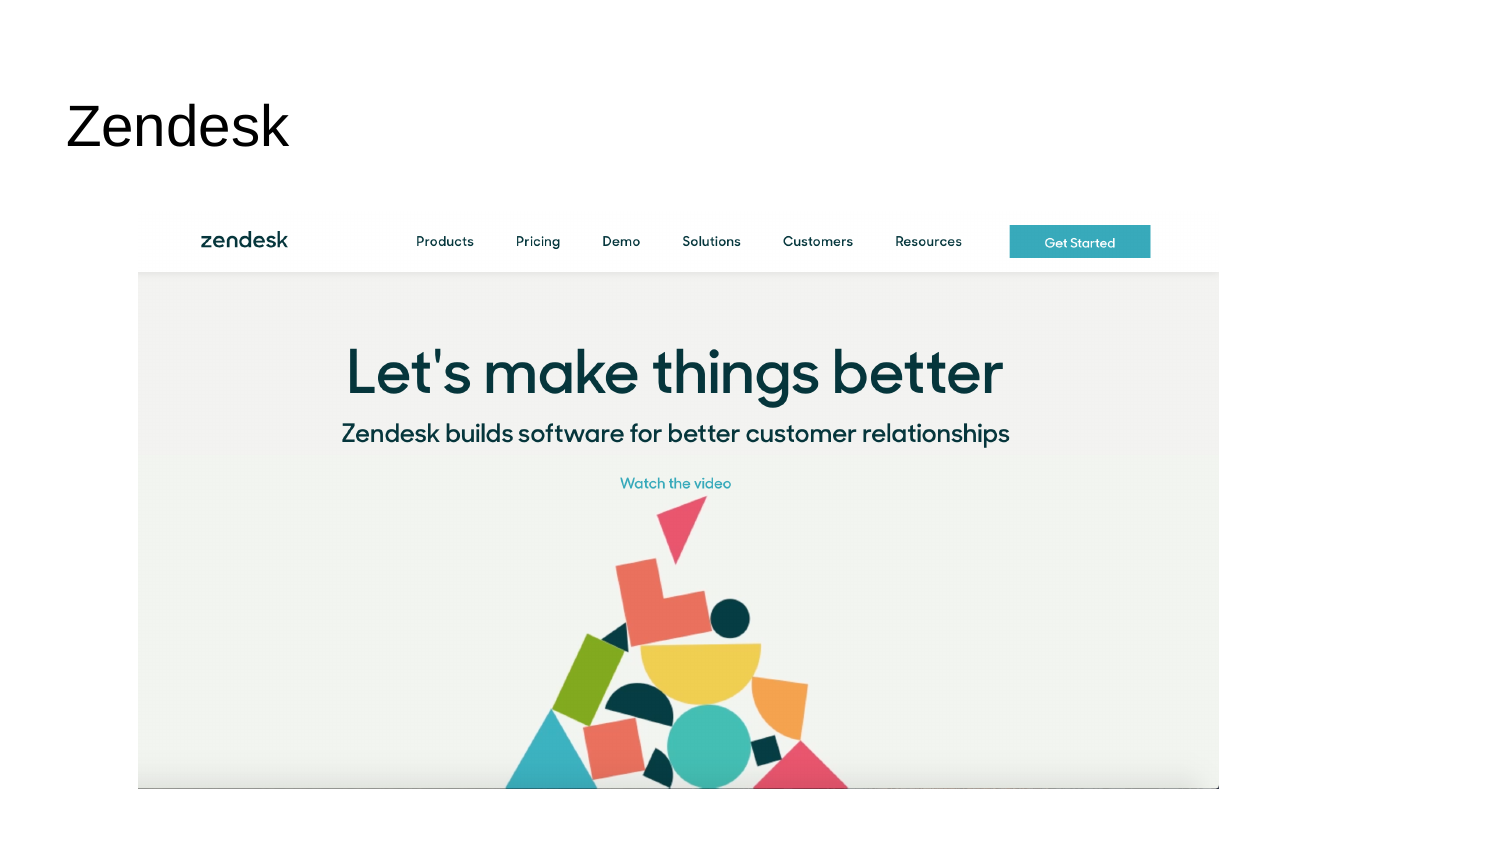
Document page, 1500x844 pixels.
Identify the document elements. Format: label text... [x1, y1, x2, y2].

picture [138, 211, 1219, 790]
title Zendesk [51, 72, 1449, 167]
